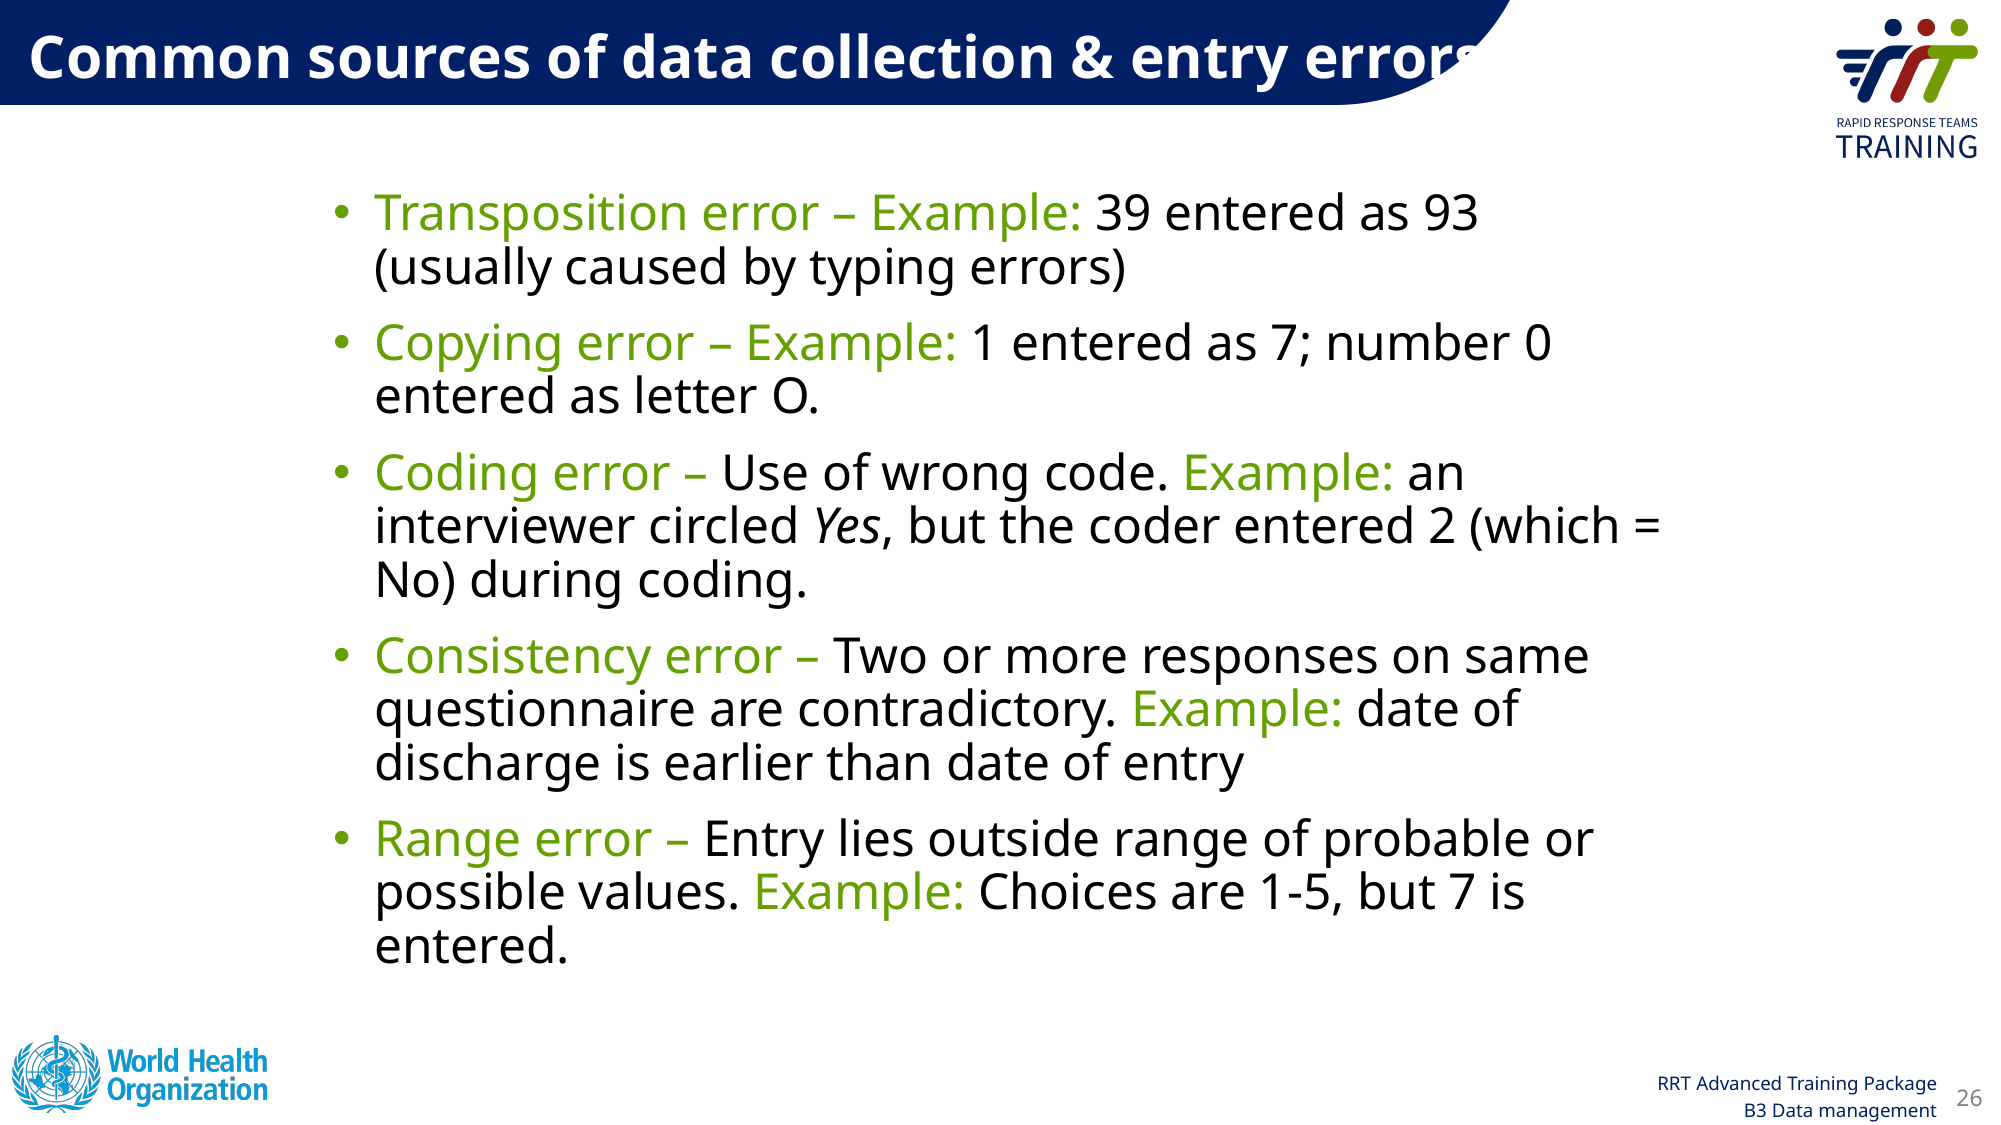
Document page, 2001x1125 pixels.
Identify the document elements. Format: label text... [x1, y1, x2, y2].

picture [12, 1035, 267, 1113]
picture [0, 0, 1533, 105]
picture [1835, 19, 1978, 167]
text_box Common sources of data collection & entry errors [21, 13, 1574, 107]
picture [58, 1050, 64, 1058]
picture [12, 1083, 48, 1113]
list Transposition error – Example: 39 entered as 93 (usually caused by typing errors) Copying error – Example: 1 entered as 7; number 0 entered as letter O. Coding error – Use of wrong code. Example: an interviewer circled Yes, but the coder entered 2 (which = No) during coding. Consistency error – Two or more responses on same questionnaire are contradictory. Example: date of discharge is earlier than date of entry Range error – Entry lies outside range of probable or possible values. Example: Choices are 1-5, but 7 is entered. [325, 180, 1675, 945]
